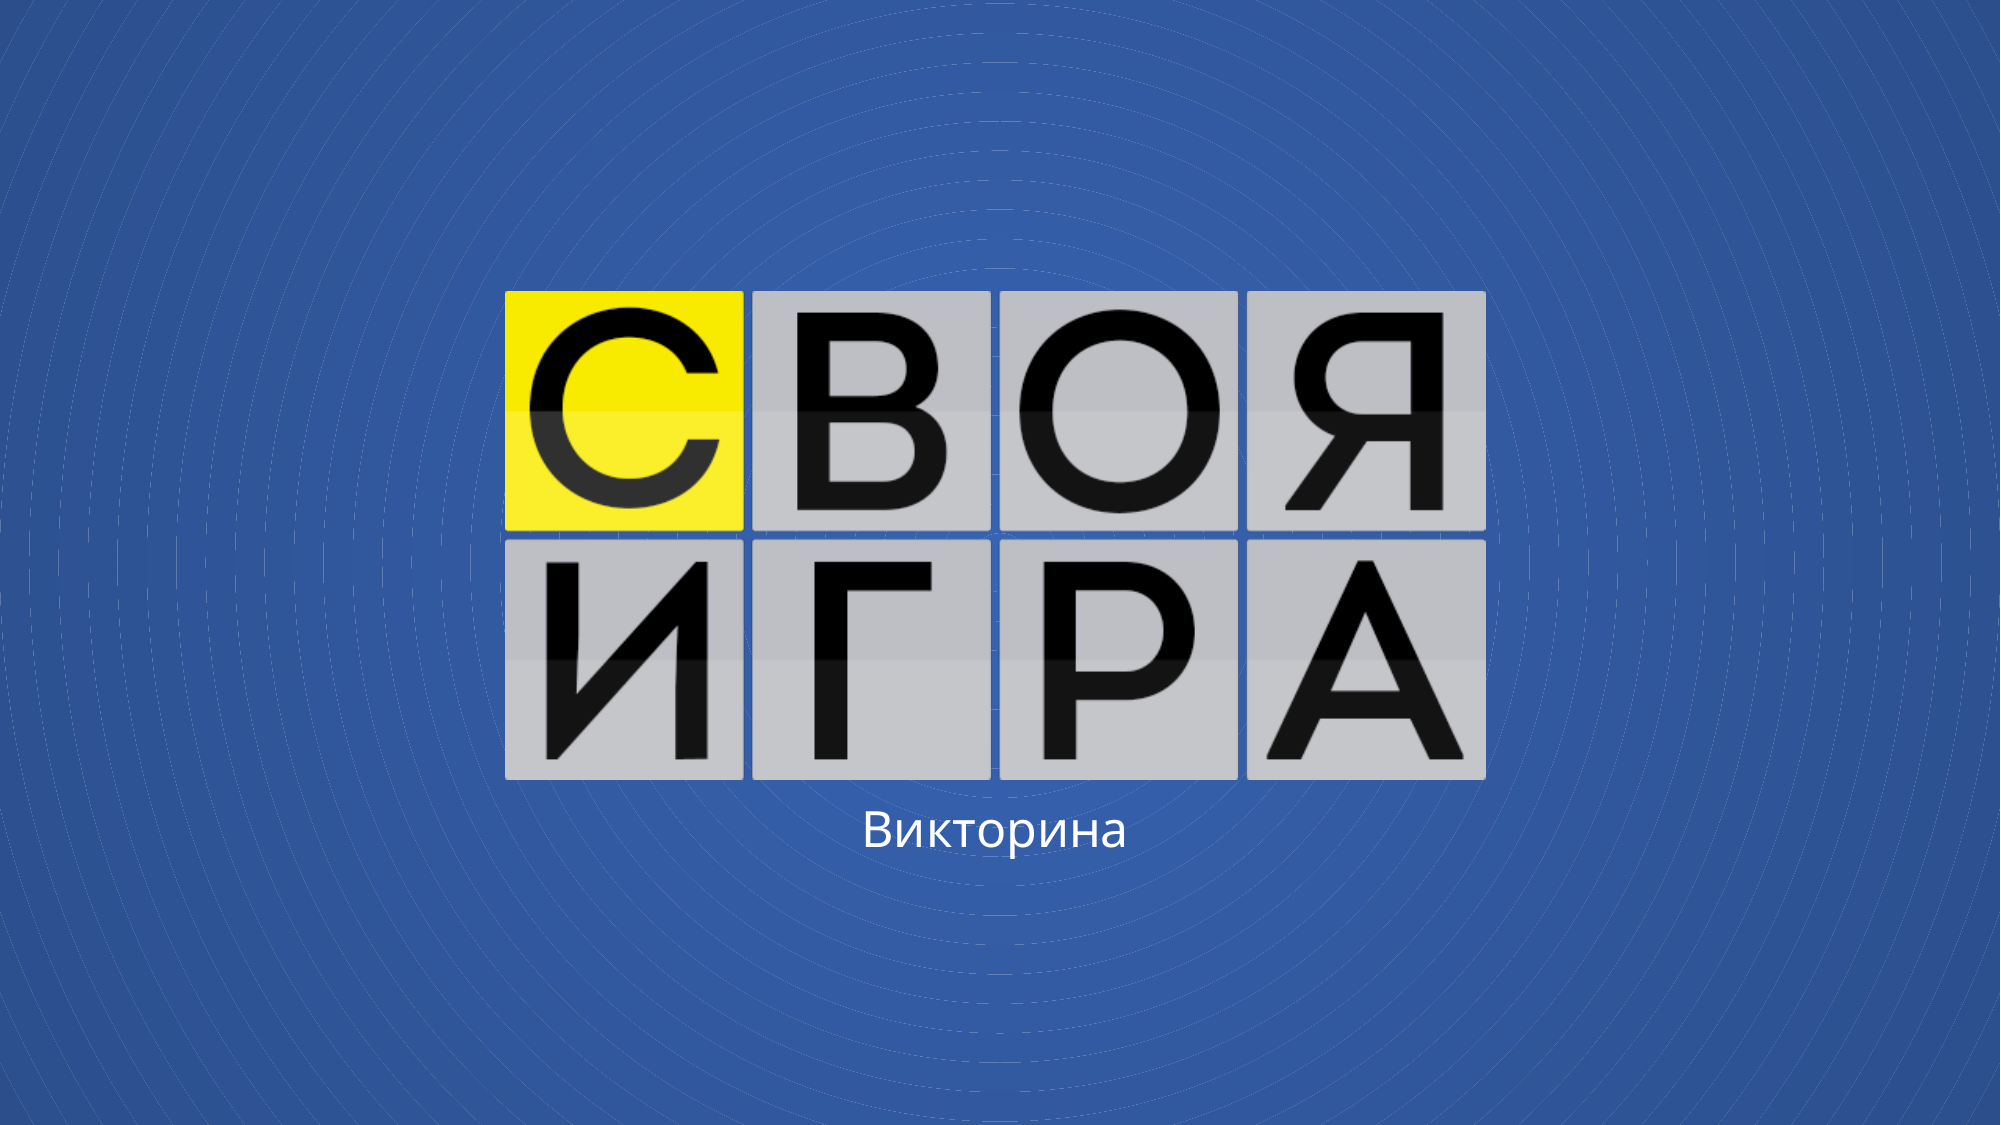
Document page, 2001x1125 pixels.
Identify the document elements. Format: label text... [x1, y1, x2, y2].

subtitle Викторина [245, 796, 1746, 1068]
picture [505, 291, 1486, 780]
